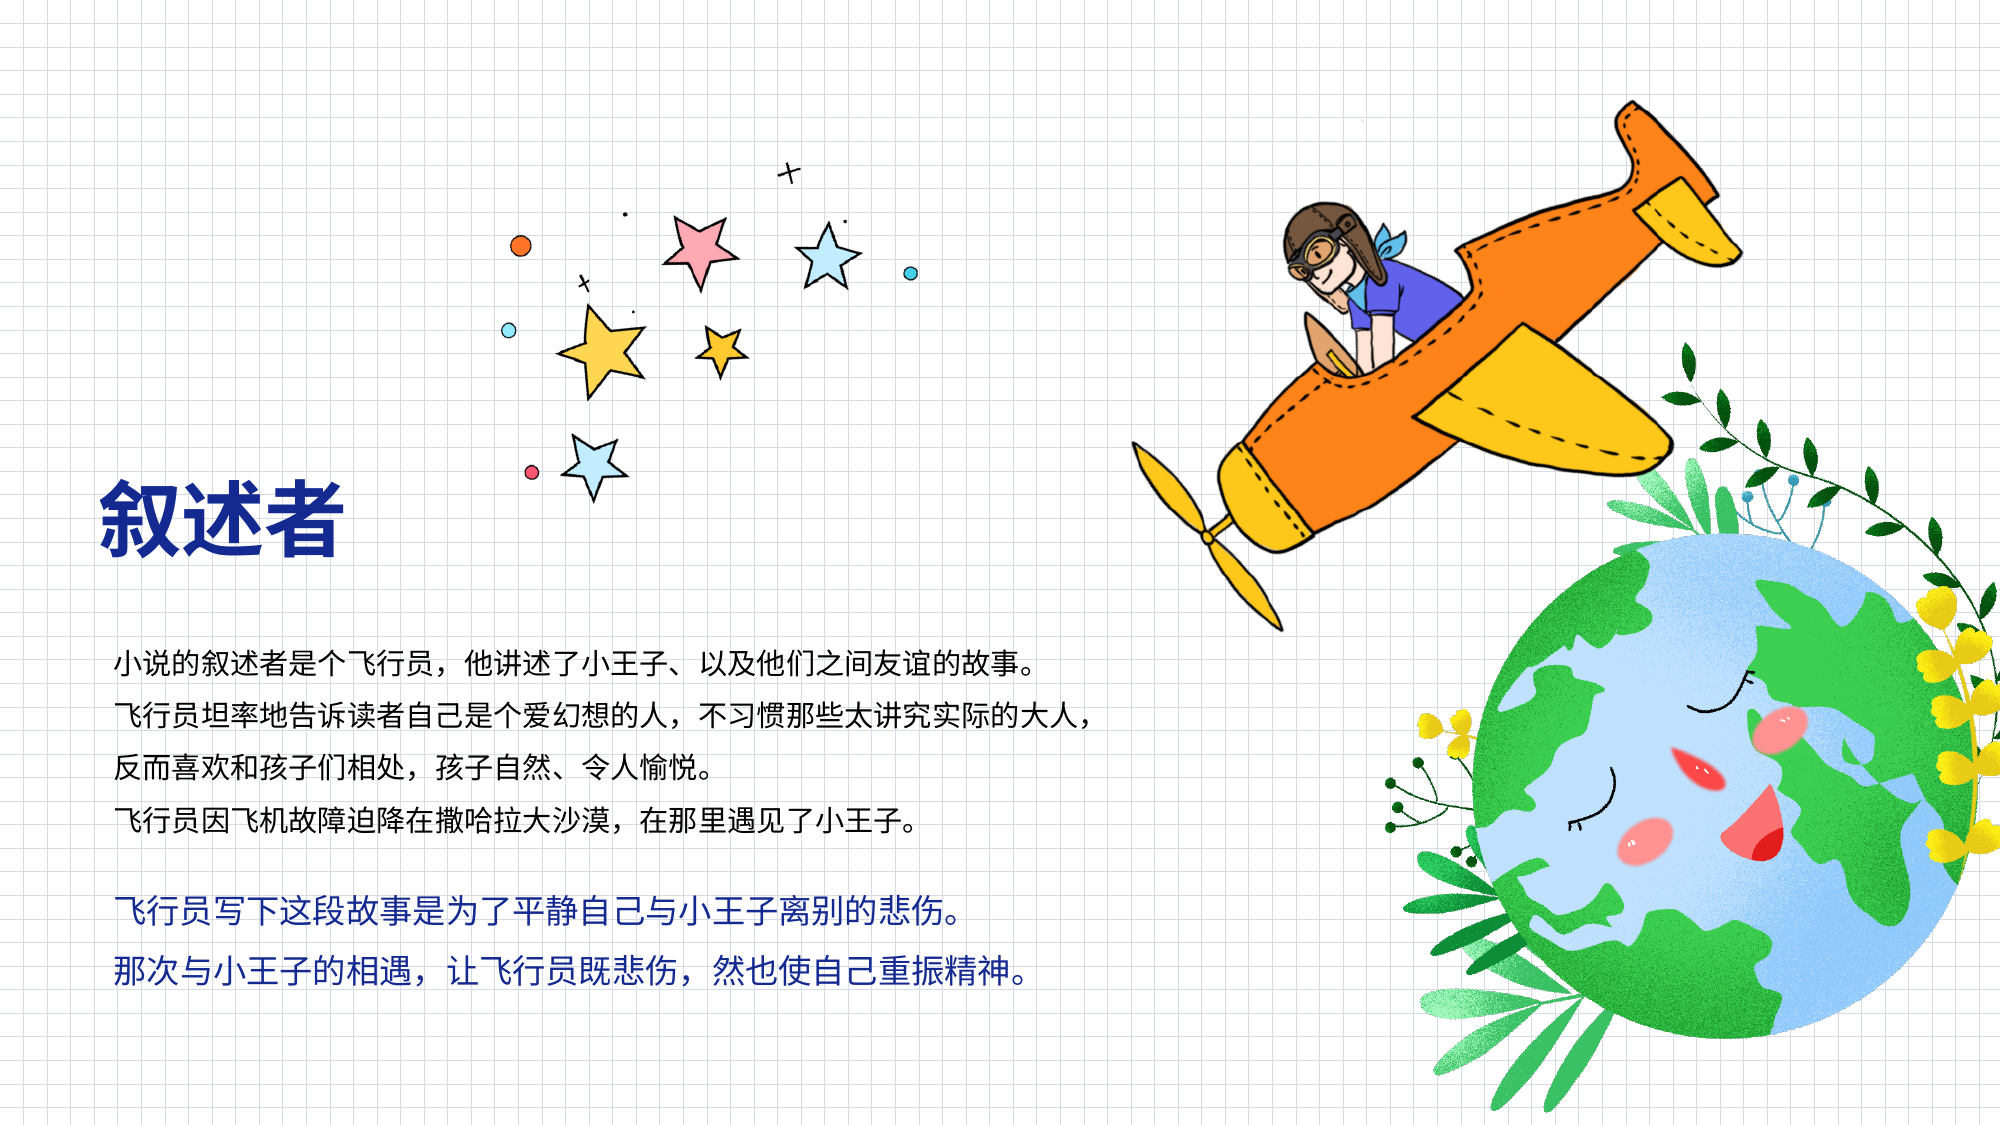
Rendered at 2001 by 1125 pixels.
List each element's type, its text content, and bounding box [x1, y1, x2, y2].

text_box 小说的叙述者是个飞行员，他讲述了小王子、以及他们之间友谊的故事。 飞行员坦率地告诉读者自己是个爱幻想的人，不习惯那些太讲究实际的大人， 反而喜欢和孩子们相处，孩子自然、令人愉悦。 飞行员因飞机故障迫降在撒哈拉大沙漠，在那里遇见了小王子。 [98, 620, 1267, 845]
text_box 叙述者 [83, 459, 485, 575]
picture [412, 62, 968, 562]
picture [946, 0, 2000, 1125]
text_box 飞行员写下这段故事是为了平静自己与小王子离别的悲伤。 那次与小王子的相遇，让飞行员既悲伤，然也使自己重振精神。 [98, 863, 1264, 998]
